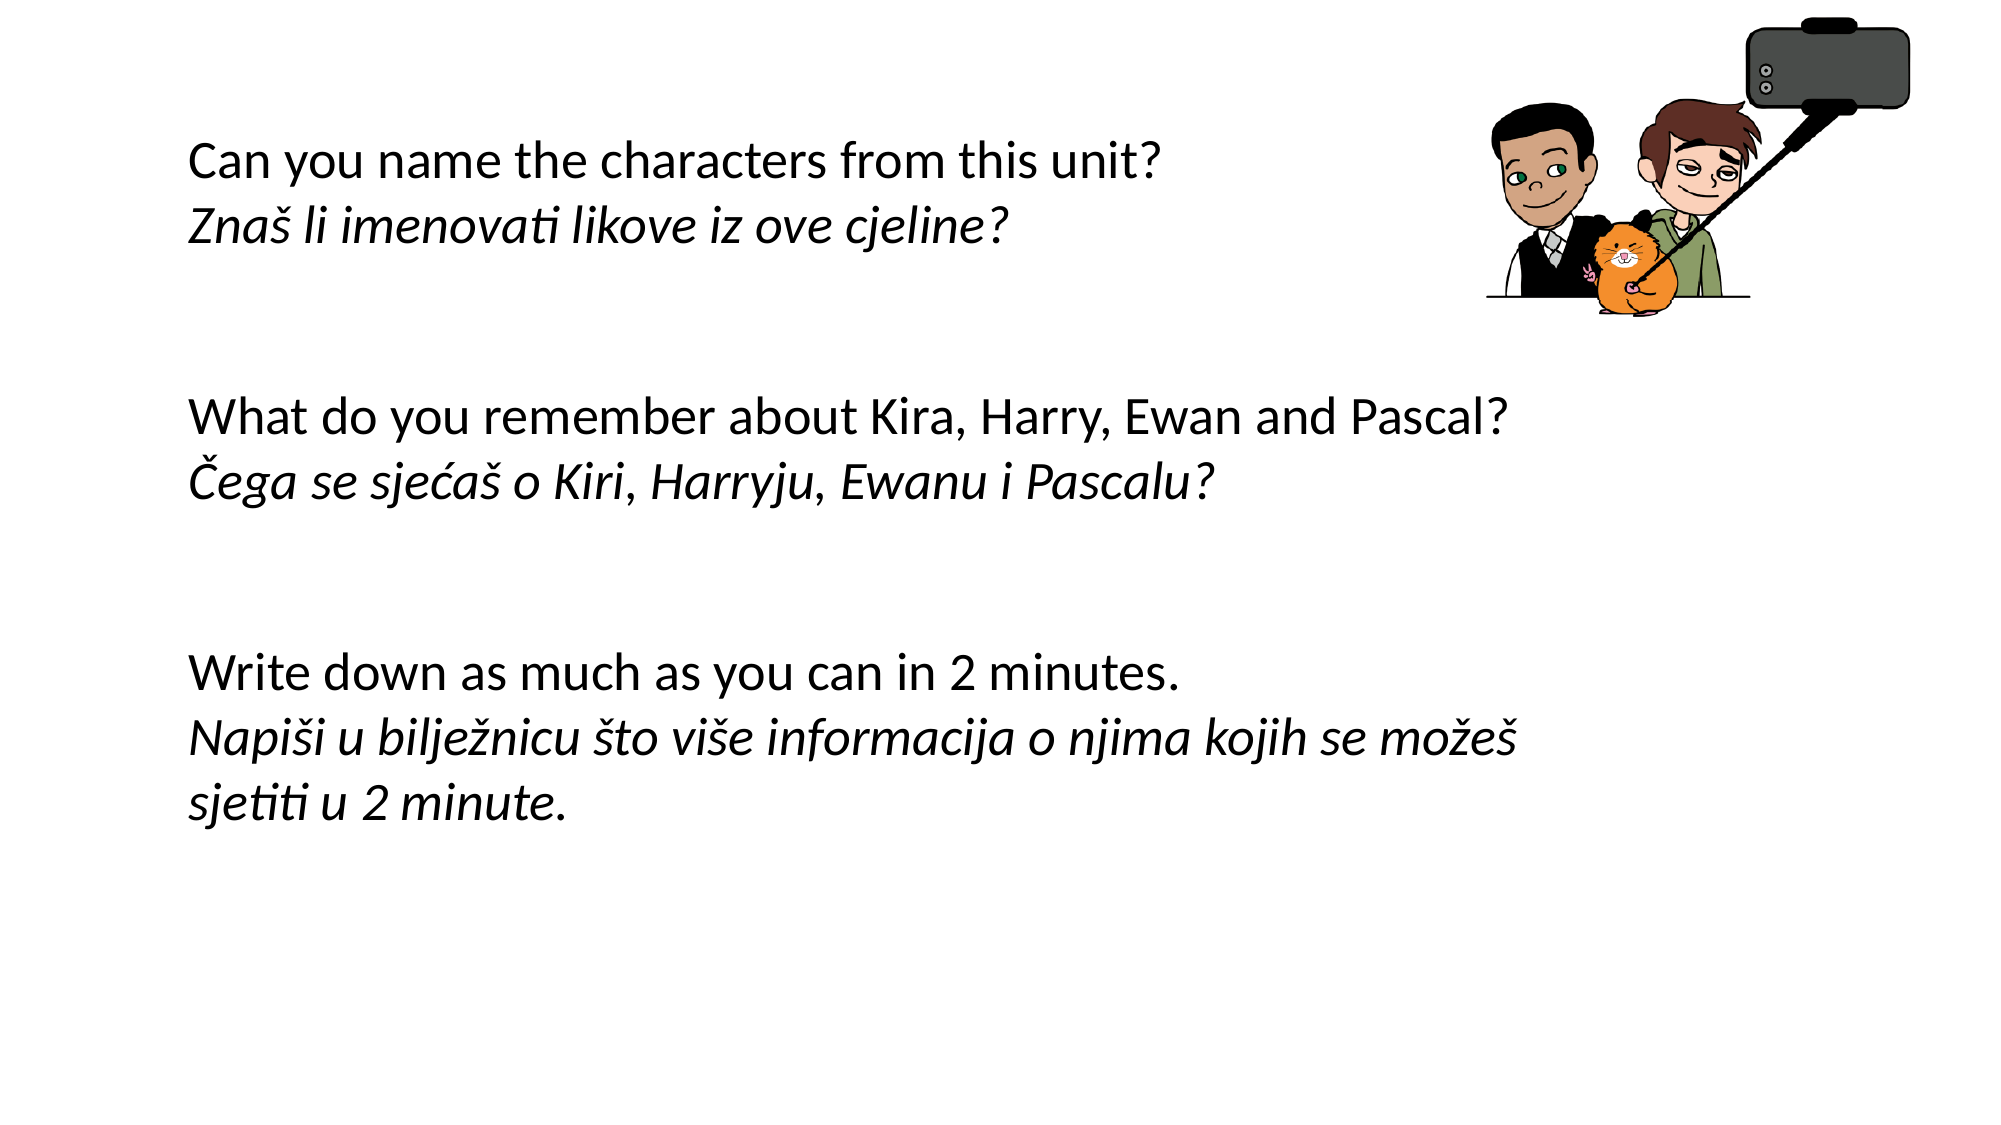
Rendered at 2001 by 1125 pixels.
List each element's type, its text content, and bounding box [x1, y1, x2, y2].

text_box Can you name the characters from this unit? Znaš li imenovati likove iz ove cjeline? [174, 117, 1478, 262]
text_box What do you remember about Kira, Harry, Ewan and Pascal? Čega se sjećaš o Kiri, Harryju, Ewanu i Pascalu? [174, 373, 1663, 518]
text_box Write down as much as you can in 2 minutes. Napiši u bilježnicu što više informacija o njima kojih se možeš sjetiti u 2 minute. [174, 629, 1663, 839]
picture [1478, 0, 1921, 320]
